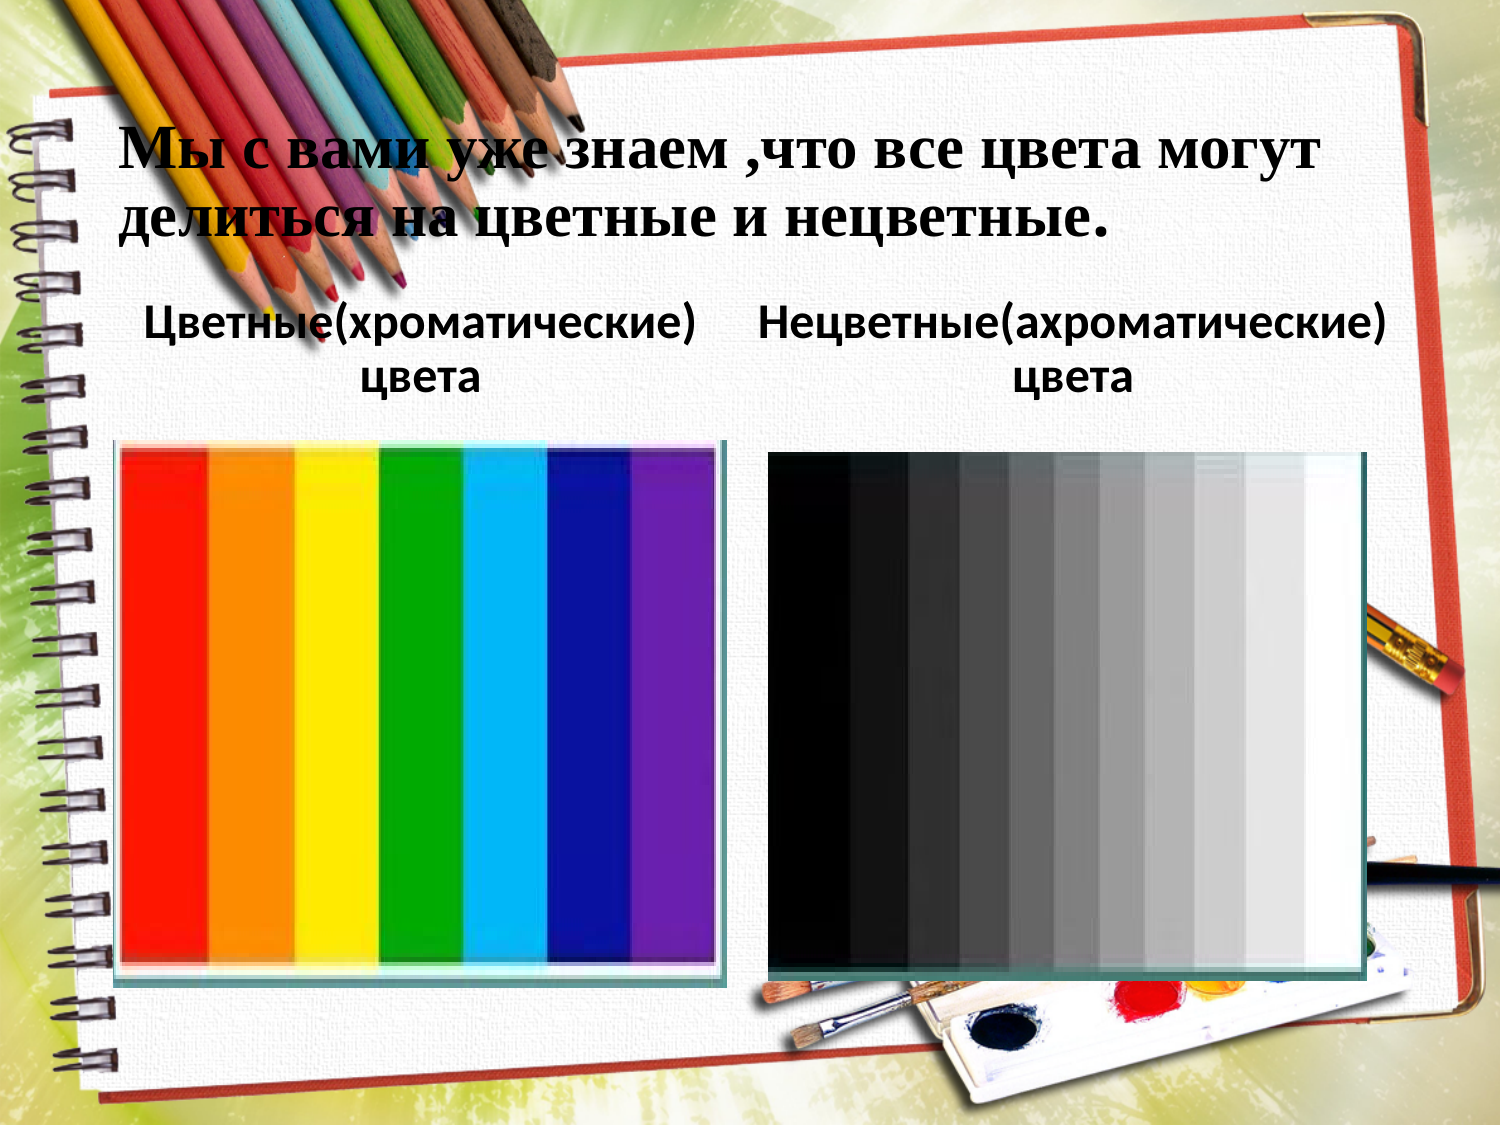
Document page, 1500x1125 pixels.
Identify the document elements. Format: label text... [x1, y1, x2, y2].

title Мы с вами уже знаем ,что все цвета могут делиться на цветные и нецветные. [103, 87, 1398, 278]
list Цветные(хроматические) цвета [103, 275, 738, 411]
list Нецветные(ахроматические) цвета [740, 275, 1406, 411]
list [112, 440, 727, 988]
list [768, 452, 1367, 981]
picture [0, 0, 1500, 1125]
